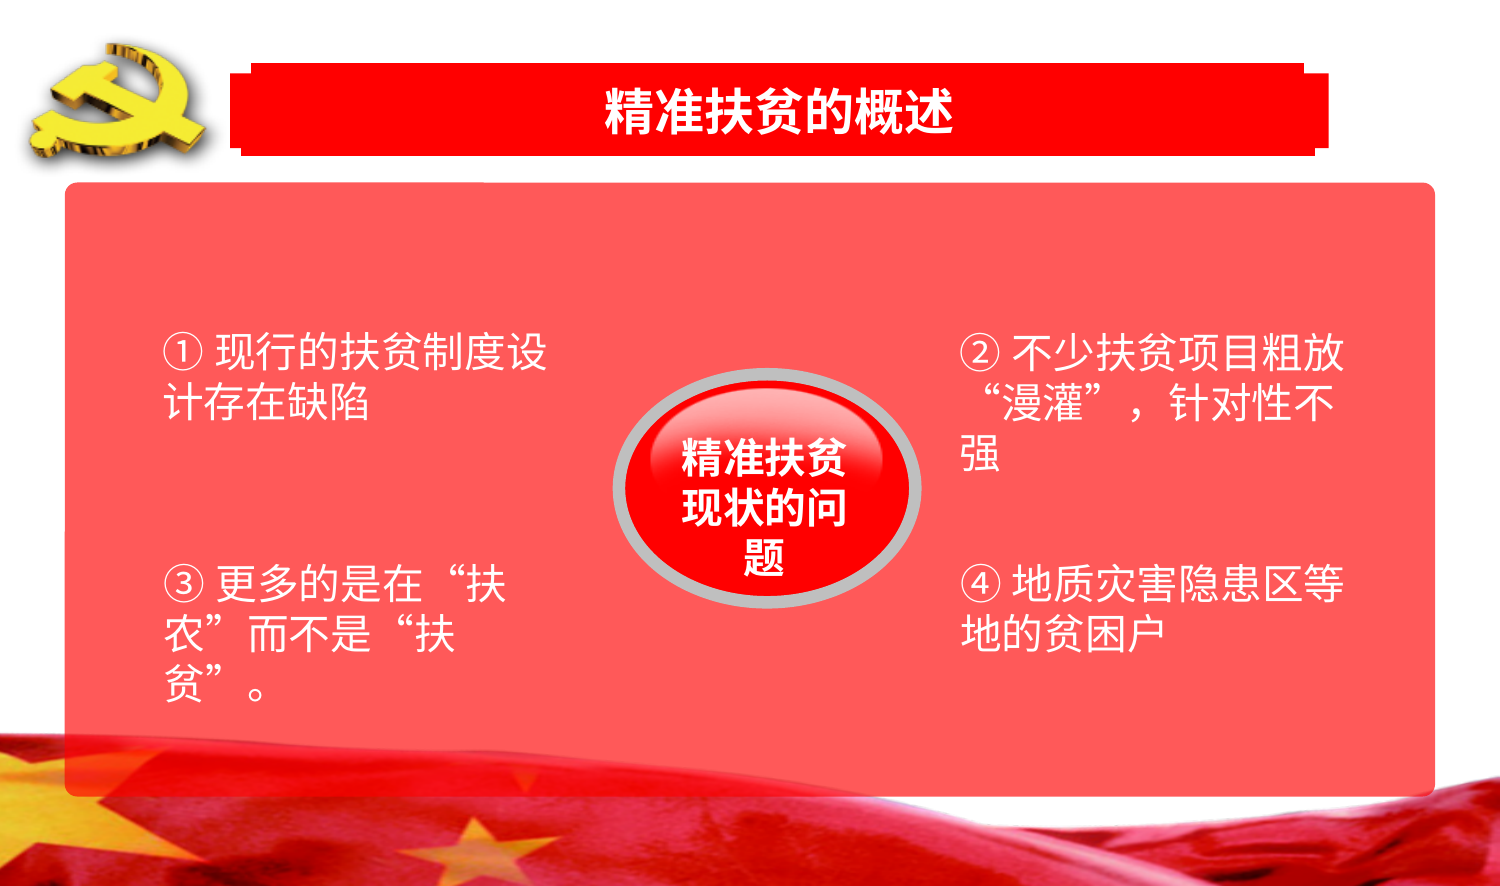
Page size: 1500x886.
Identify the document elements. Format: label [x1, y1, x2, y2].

picture [0, 295, 1500, 886]
text_box [64, 182, 1436, 293]
picture [0, 0, 299, 239]
text_box [618, 373, 916, 603]
text_box [229, 61, 1329, 158]
